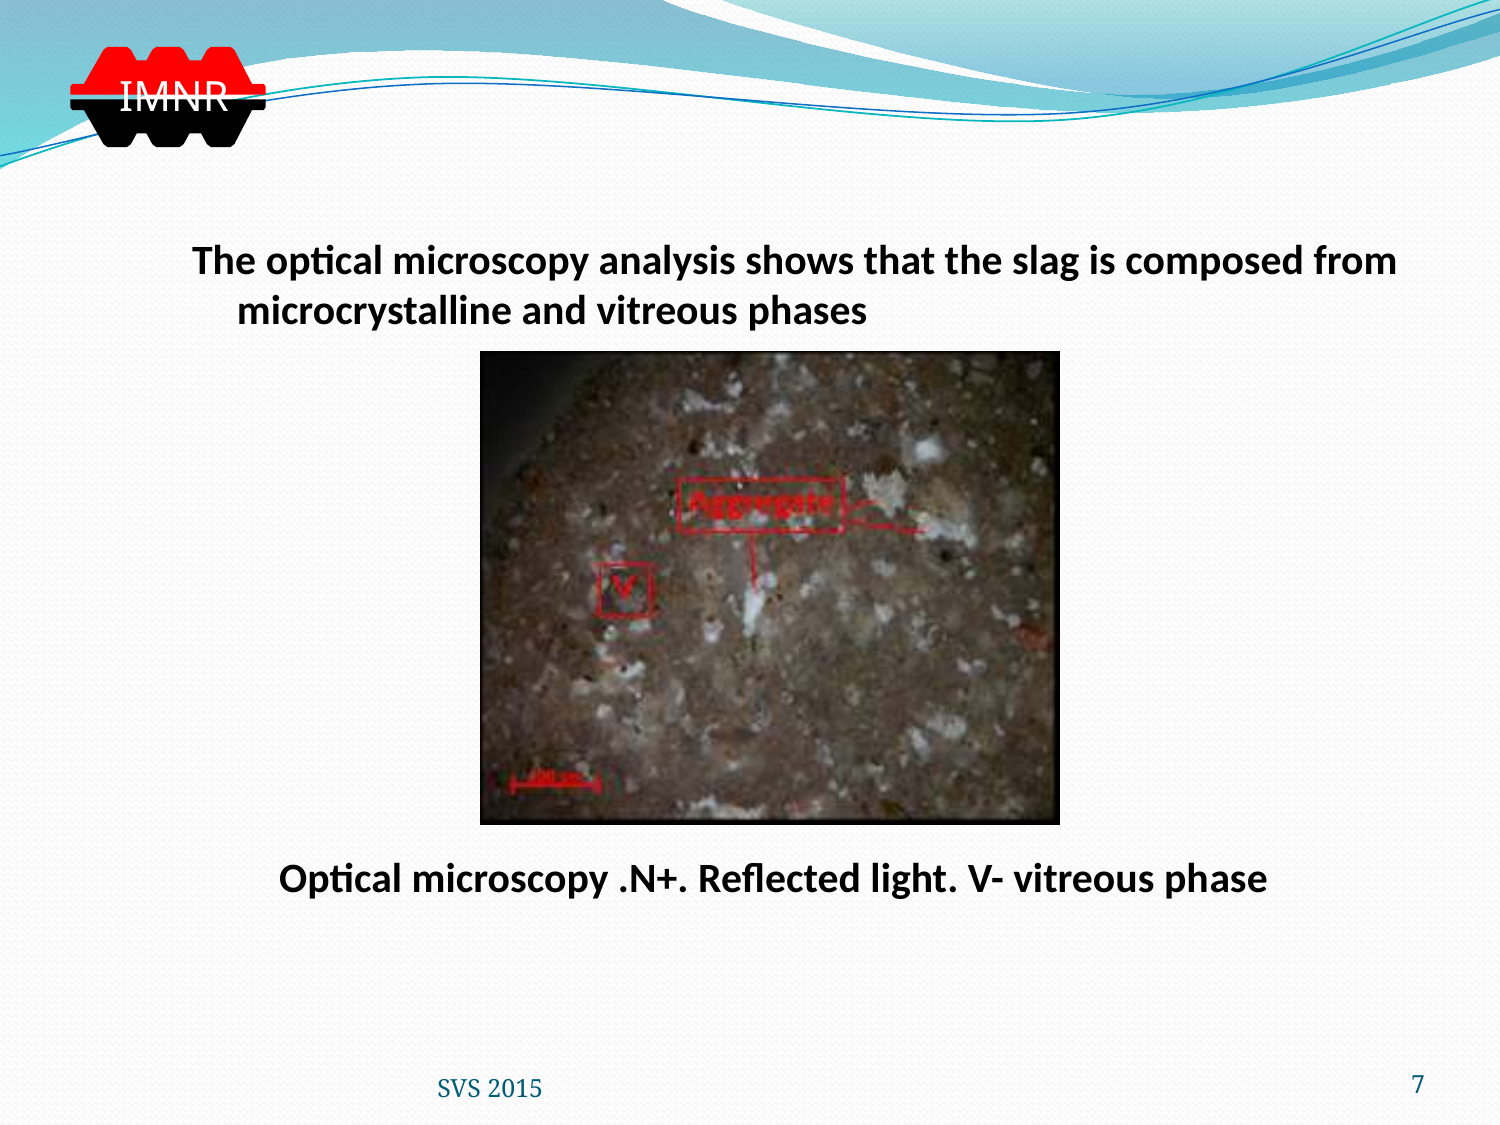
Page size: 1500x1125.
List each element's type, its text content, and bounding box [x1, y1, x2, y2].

list The optical microscopy analysis shows that the slag is composed from microcrystalline and vitreous phases [176, 224, 1500, 1041]
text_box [70, 46, 266, 148]
footer SVS 2015 [437, 1042, 988, 1103]
picture [480, 351, 1060, 826]
table_cell 20-40 [473, 352, 1066, 839]
slide_number 7 [1299, 1042, 1425, 1103]
text_box Optical microscopy .N+. Reflected light. V- vitreous phase [117, 843, 1430, 909]
